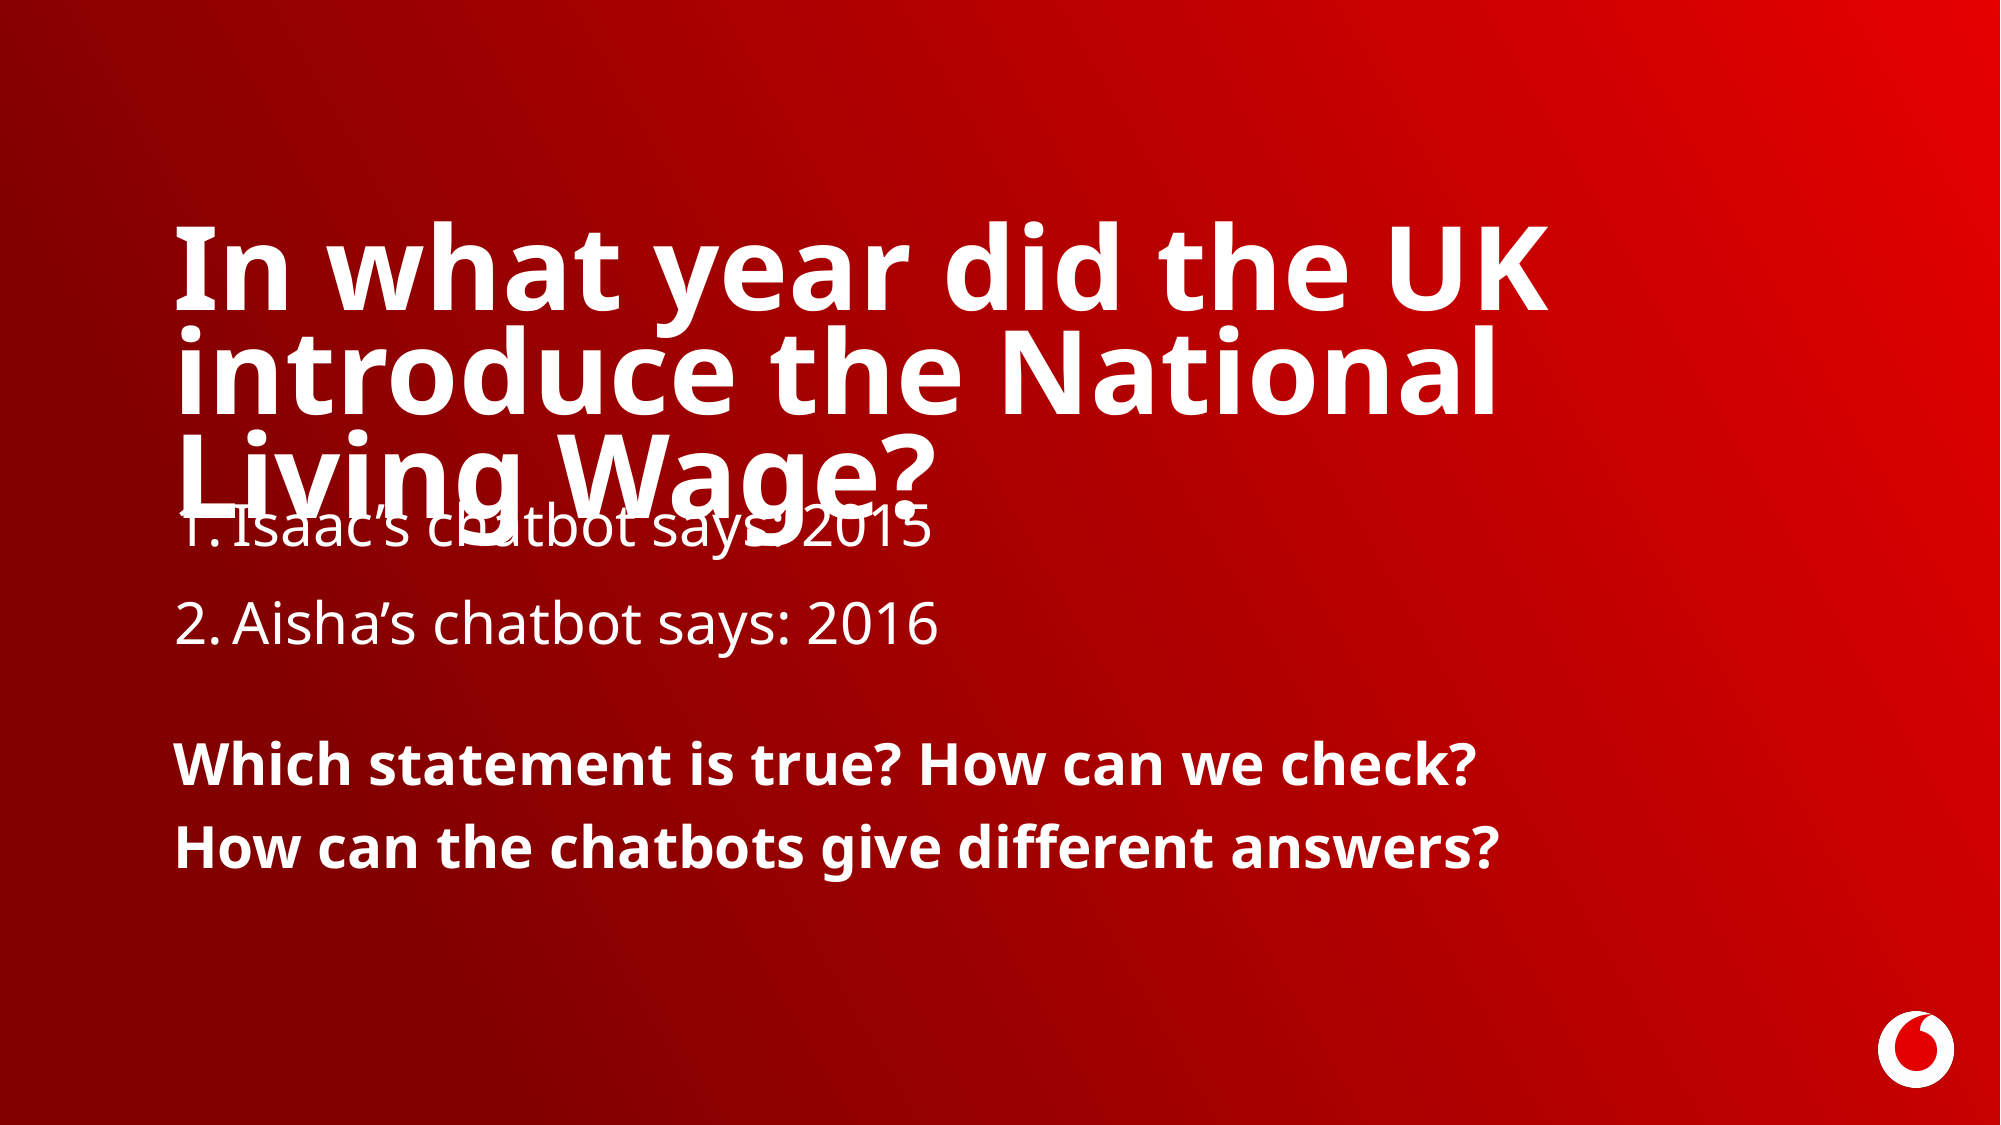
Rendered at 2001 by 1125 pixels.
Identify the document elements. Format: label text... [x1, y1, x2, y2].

text_box Which statement is true? How can we check? How can the chatbots give different answers? [173, 713, 1541, 875]
text_box 1. Isaac’s chatbot says: 2015 2. Aisha’s chatbot says: 2016 [173, 491, 1574, 704]
text_box In what year did the UK introduce the National Living Wage? [173, 229, 1839, 543]
picture [1874, 1007, 1963, 1092]
